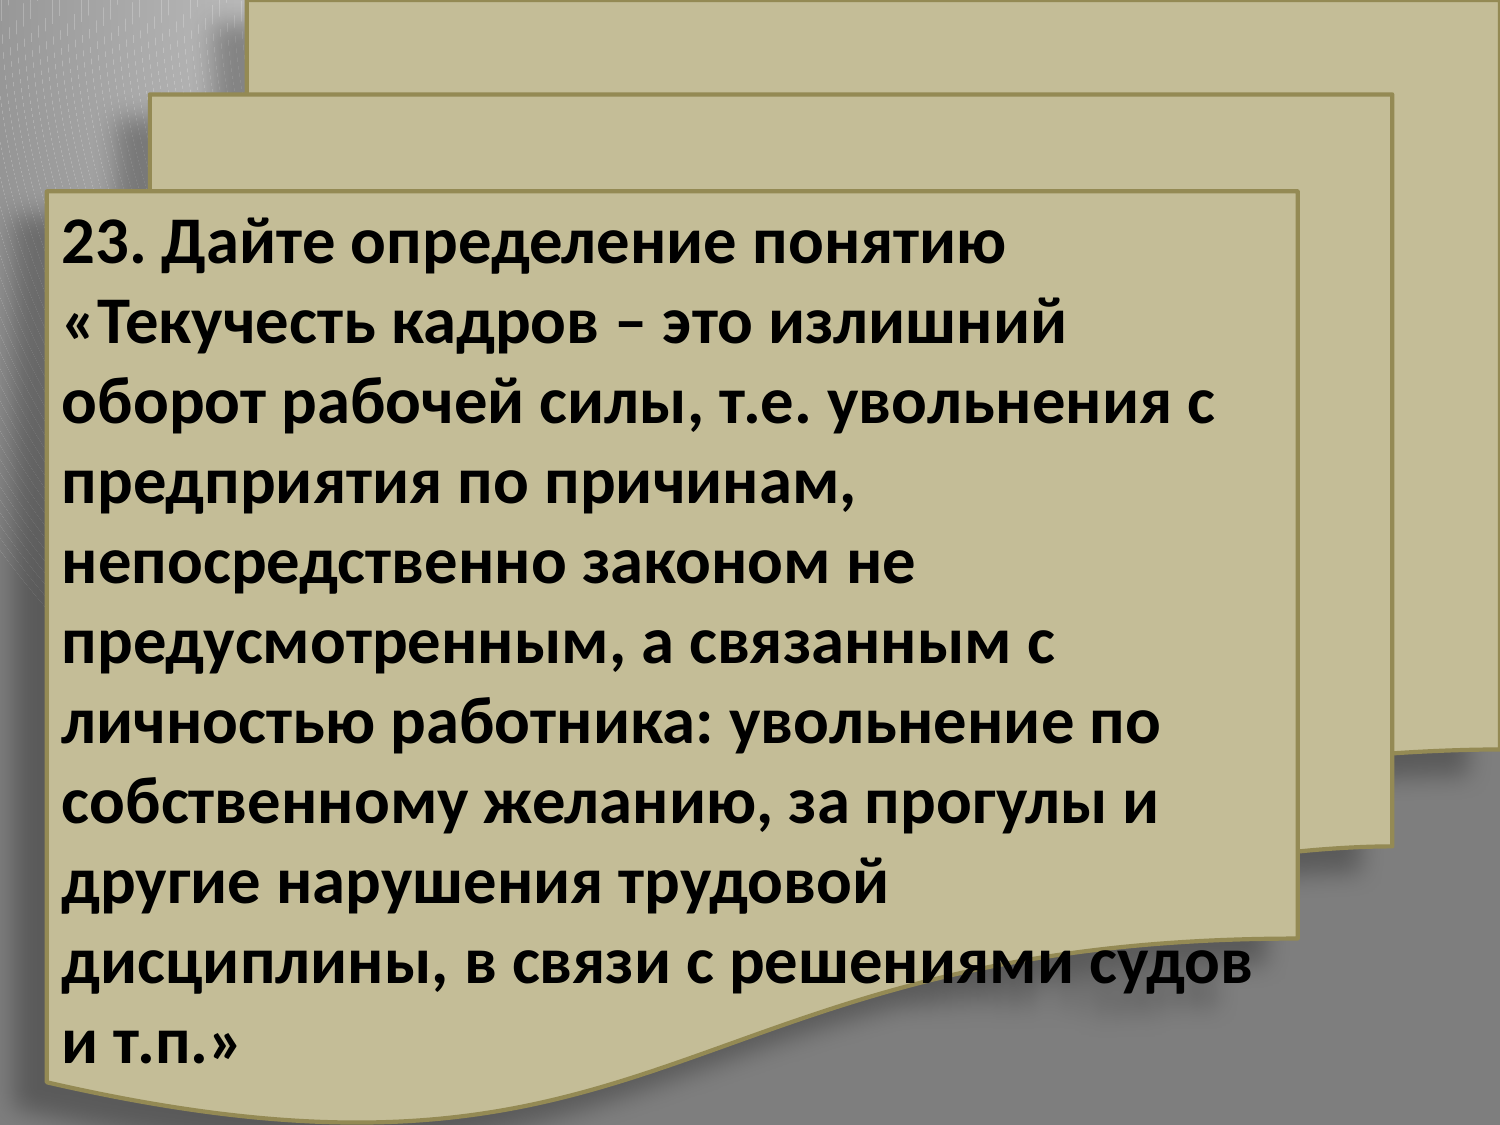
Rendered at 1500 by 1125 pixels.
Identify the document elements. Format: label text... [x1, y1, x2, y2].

text_box 23. Дайте определение понятию «Текучесть кадров – это излишний оборот рабочей силы, т.е. увольнения с предприятия по причинам, непосредственно законом не предусмотренным, а связанным с личностью работника: увольнение по собственному желанию, за прогулы и другие нарушения трудовой дисциплины, в связи с решениями судов и т.п.» [44, 0, 1500, 1125]
